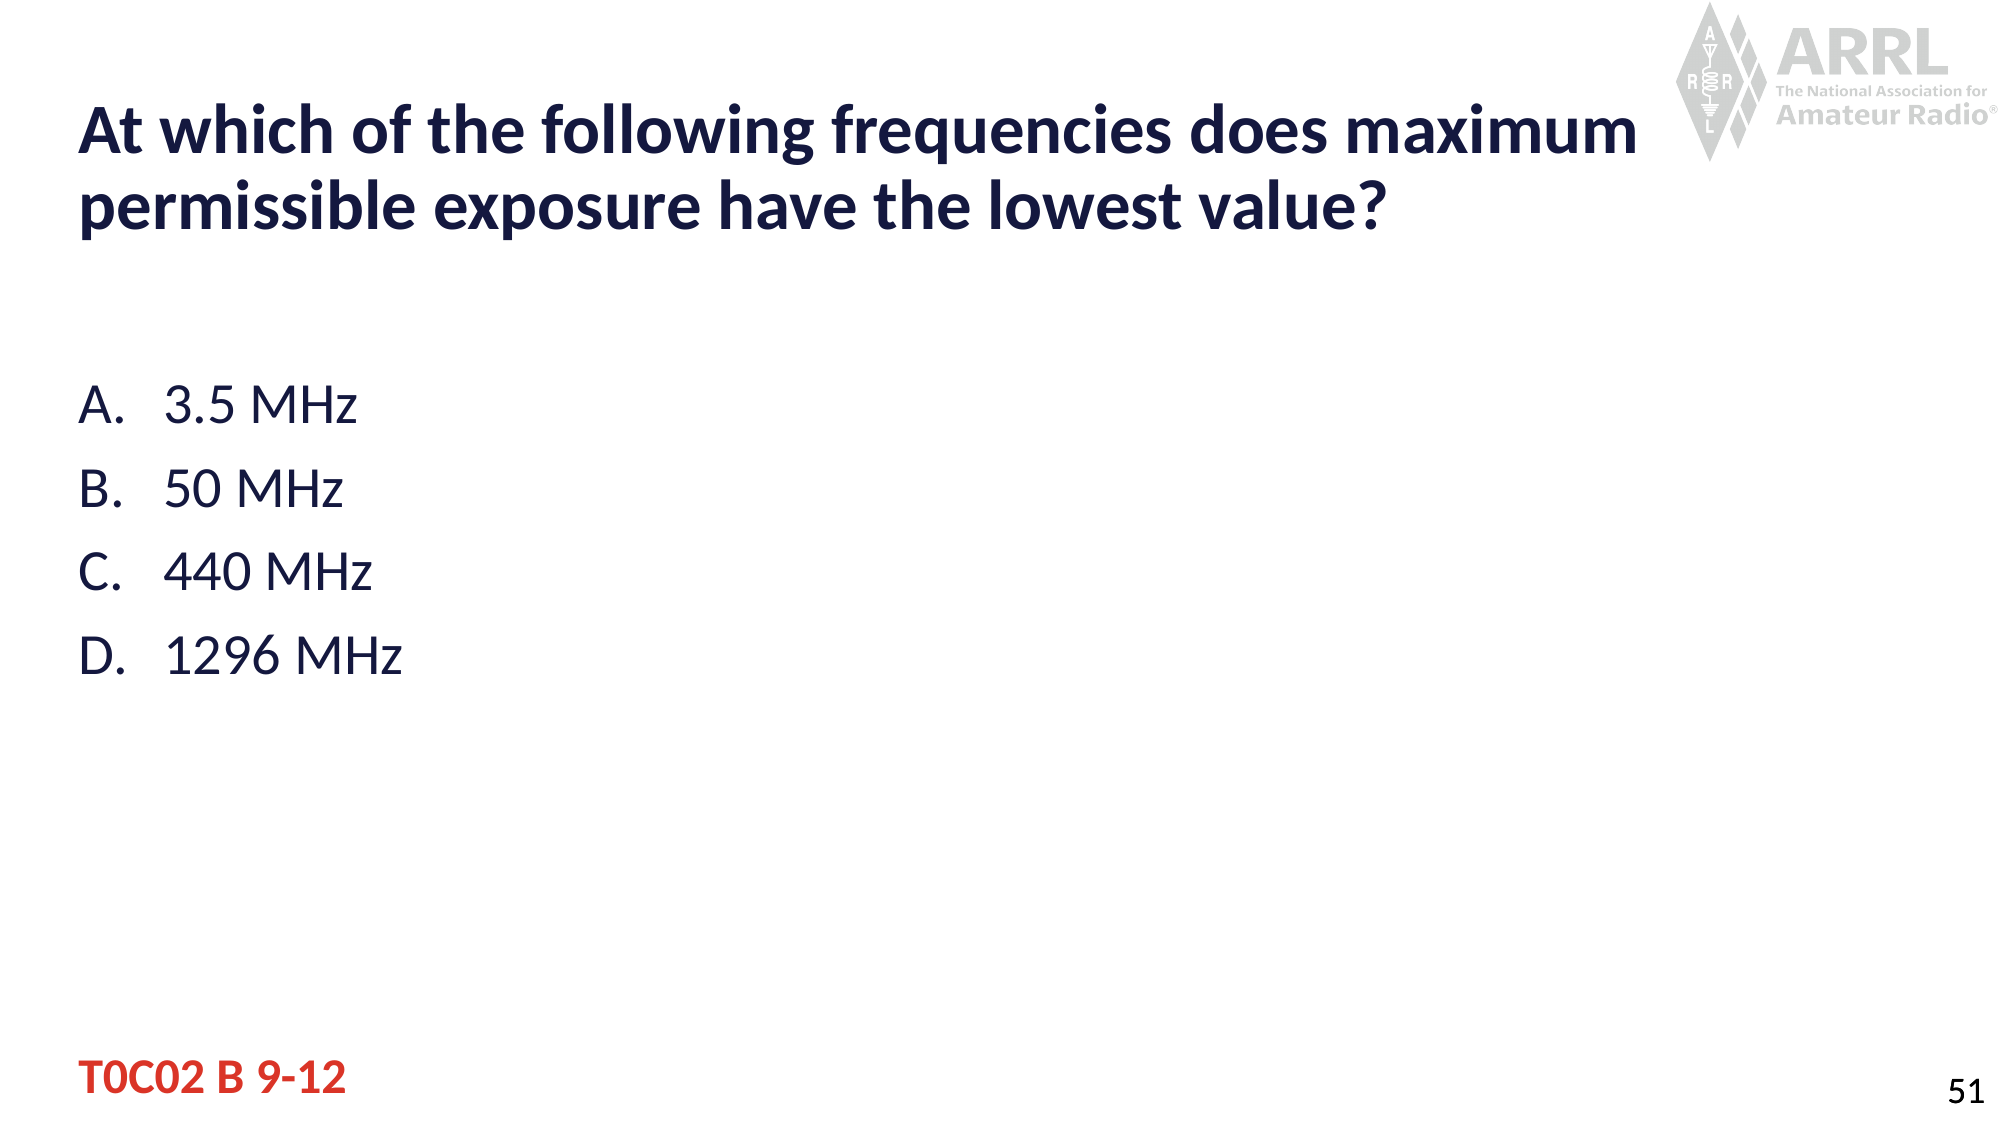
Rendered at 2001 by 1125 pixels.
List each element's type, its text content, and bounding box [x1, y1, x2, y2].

title At which of the following frequencies does maximum permissible exposure have the lowest value? [63, 59, 1863, 278]
text_box T0C02 B 9-12 [63, 1036, 921, 1112]
list 3.5 MHz 50 MHz 440 MHz 1296 MHz [63, 365, 1863, 989]
picture [1674, 0, 2000, 164]
